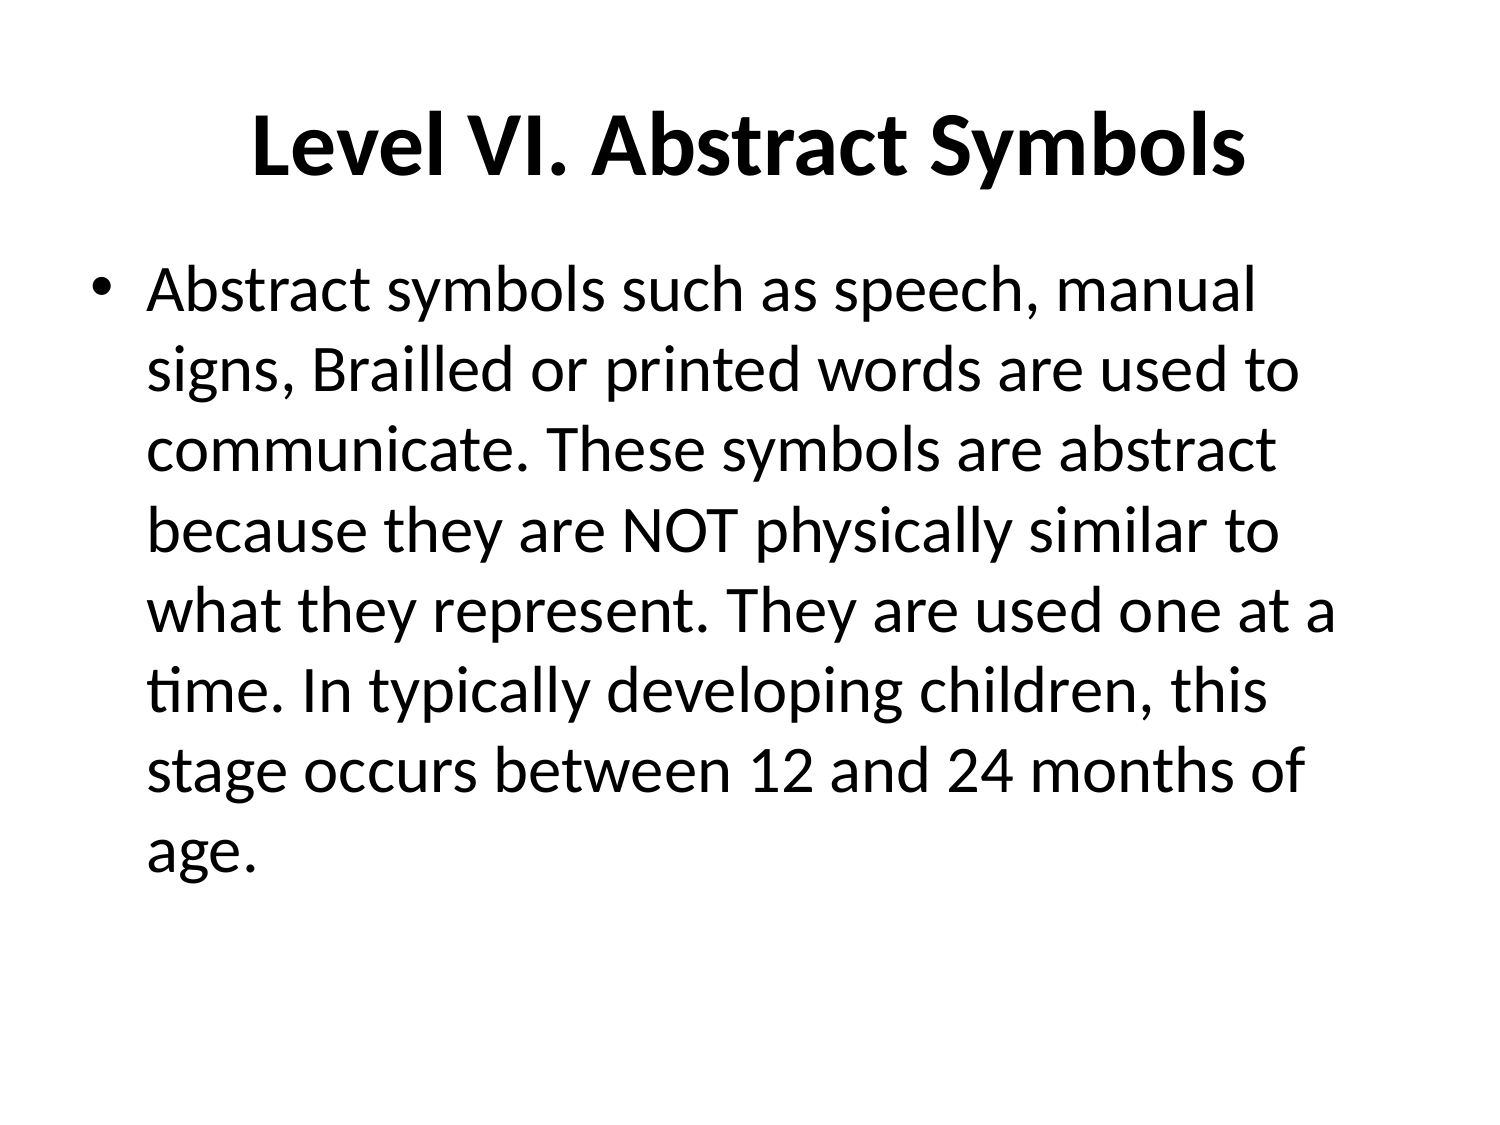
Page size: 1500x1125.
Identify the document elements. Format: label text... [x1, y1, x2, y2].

title Level VI. Abstract Symbols [75, 45, 1425, 233]
list Abstract symbols such as speech, manual signs, Brailled or printed words are used to communicate. These symbols are abstract because they are NOT physically similar to what they represent. They are used one at a time. In typically developing children, this stage occurs between 12 and 24 months of age. [75, 237, 1425, 1013]
